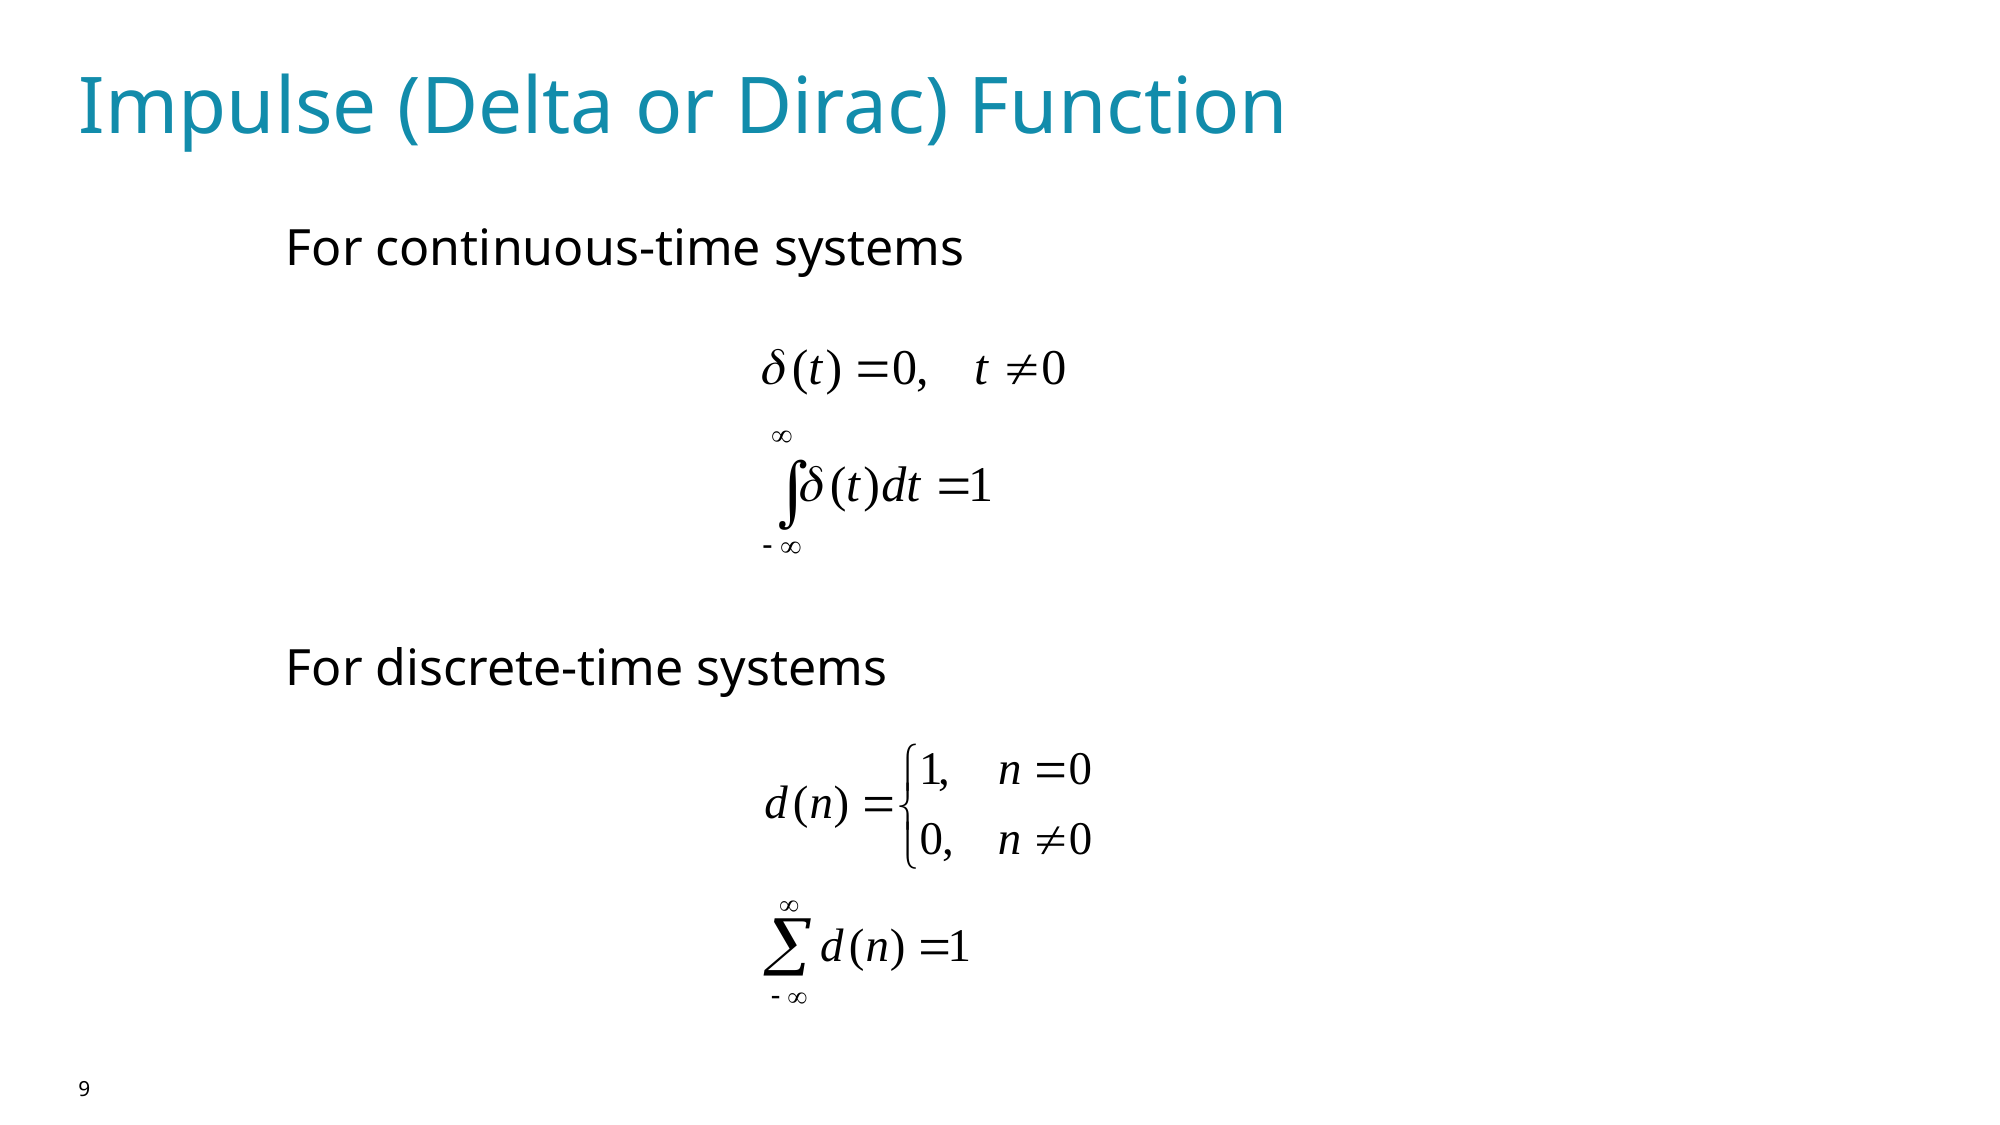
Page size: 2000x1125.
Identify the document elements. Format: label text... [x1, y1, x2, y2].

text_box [754, 339, 1077, 566]
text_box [756, 734, 1101, 1016]
text_box For continuous-time systems For discrete-time systems [285, 215, 869, 708]
title Impulse (Delta or Dirac) Function [78, 55, 1910, 150]
